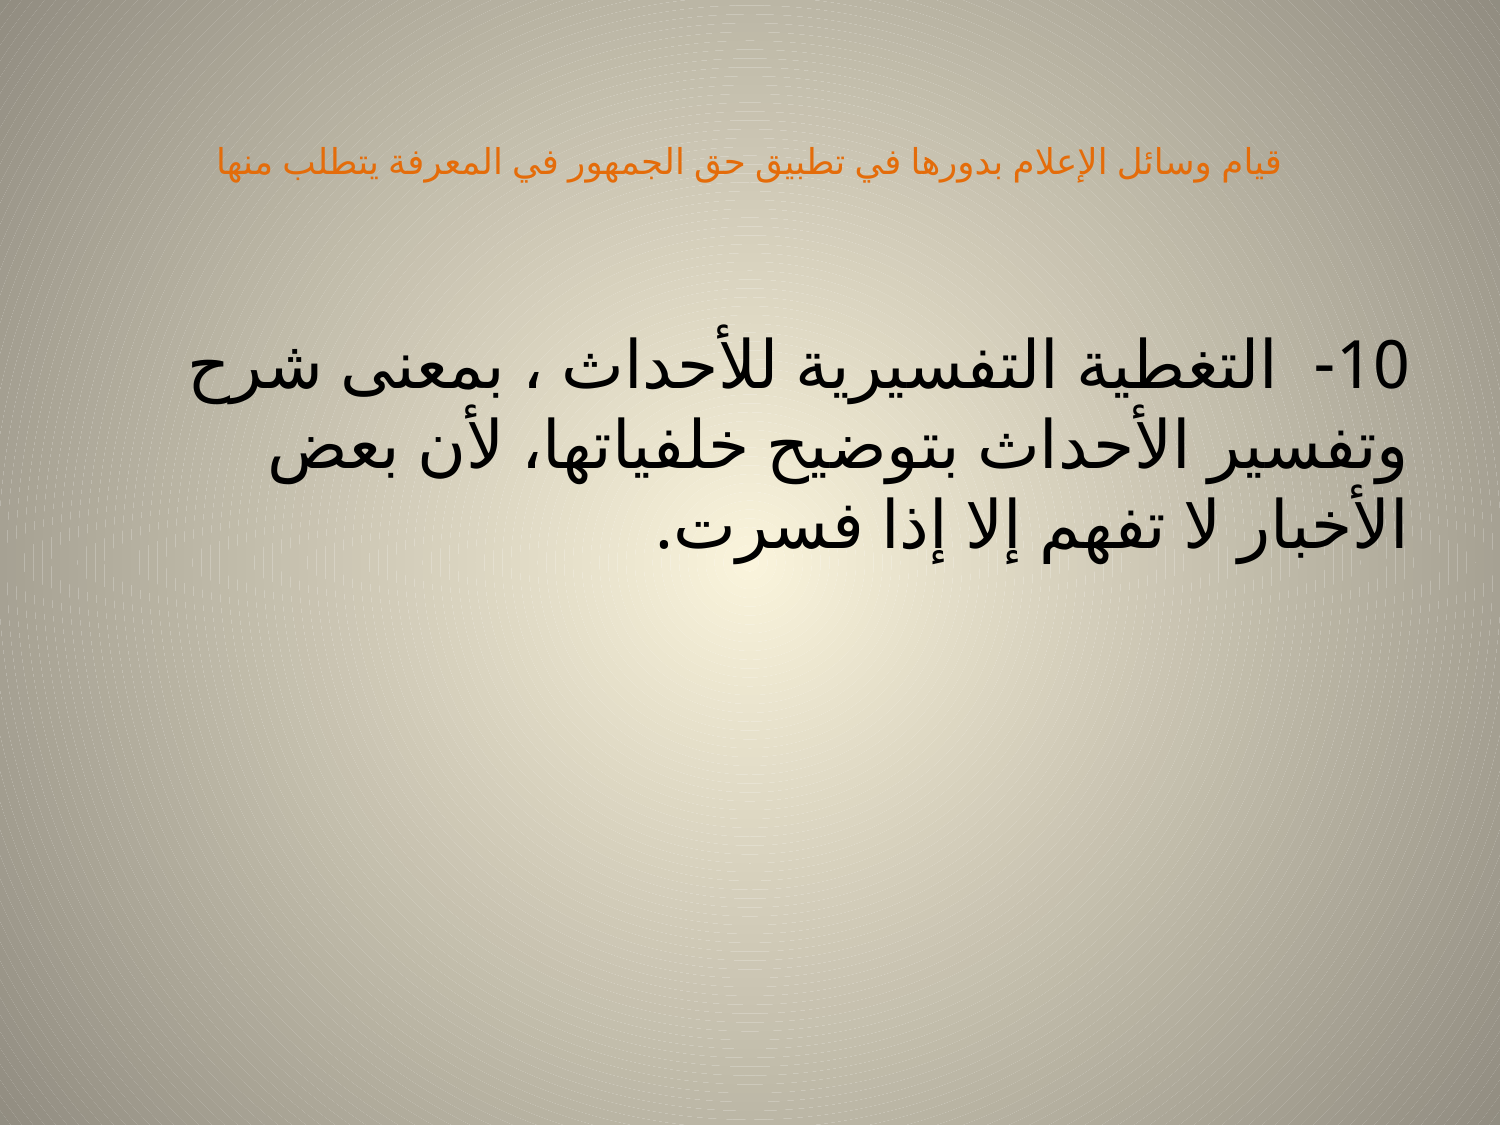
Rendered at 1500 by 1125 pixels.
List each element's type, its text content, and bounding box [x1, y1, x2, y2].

list 10- التغطية التفسيرية للأحداث ، بمعنى شرح وتفسير الأحداث بتوضيح خلفياتها، لأن بعض الأخبار لا تفهم إلا إذا فسرت. [75, 314, 1425, 1005]
title قيام وسائل الإعلام بدورها في تطبيق حق الجمهور في المعرفة يتطلب منها [75, 45, 1425, 233]
